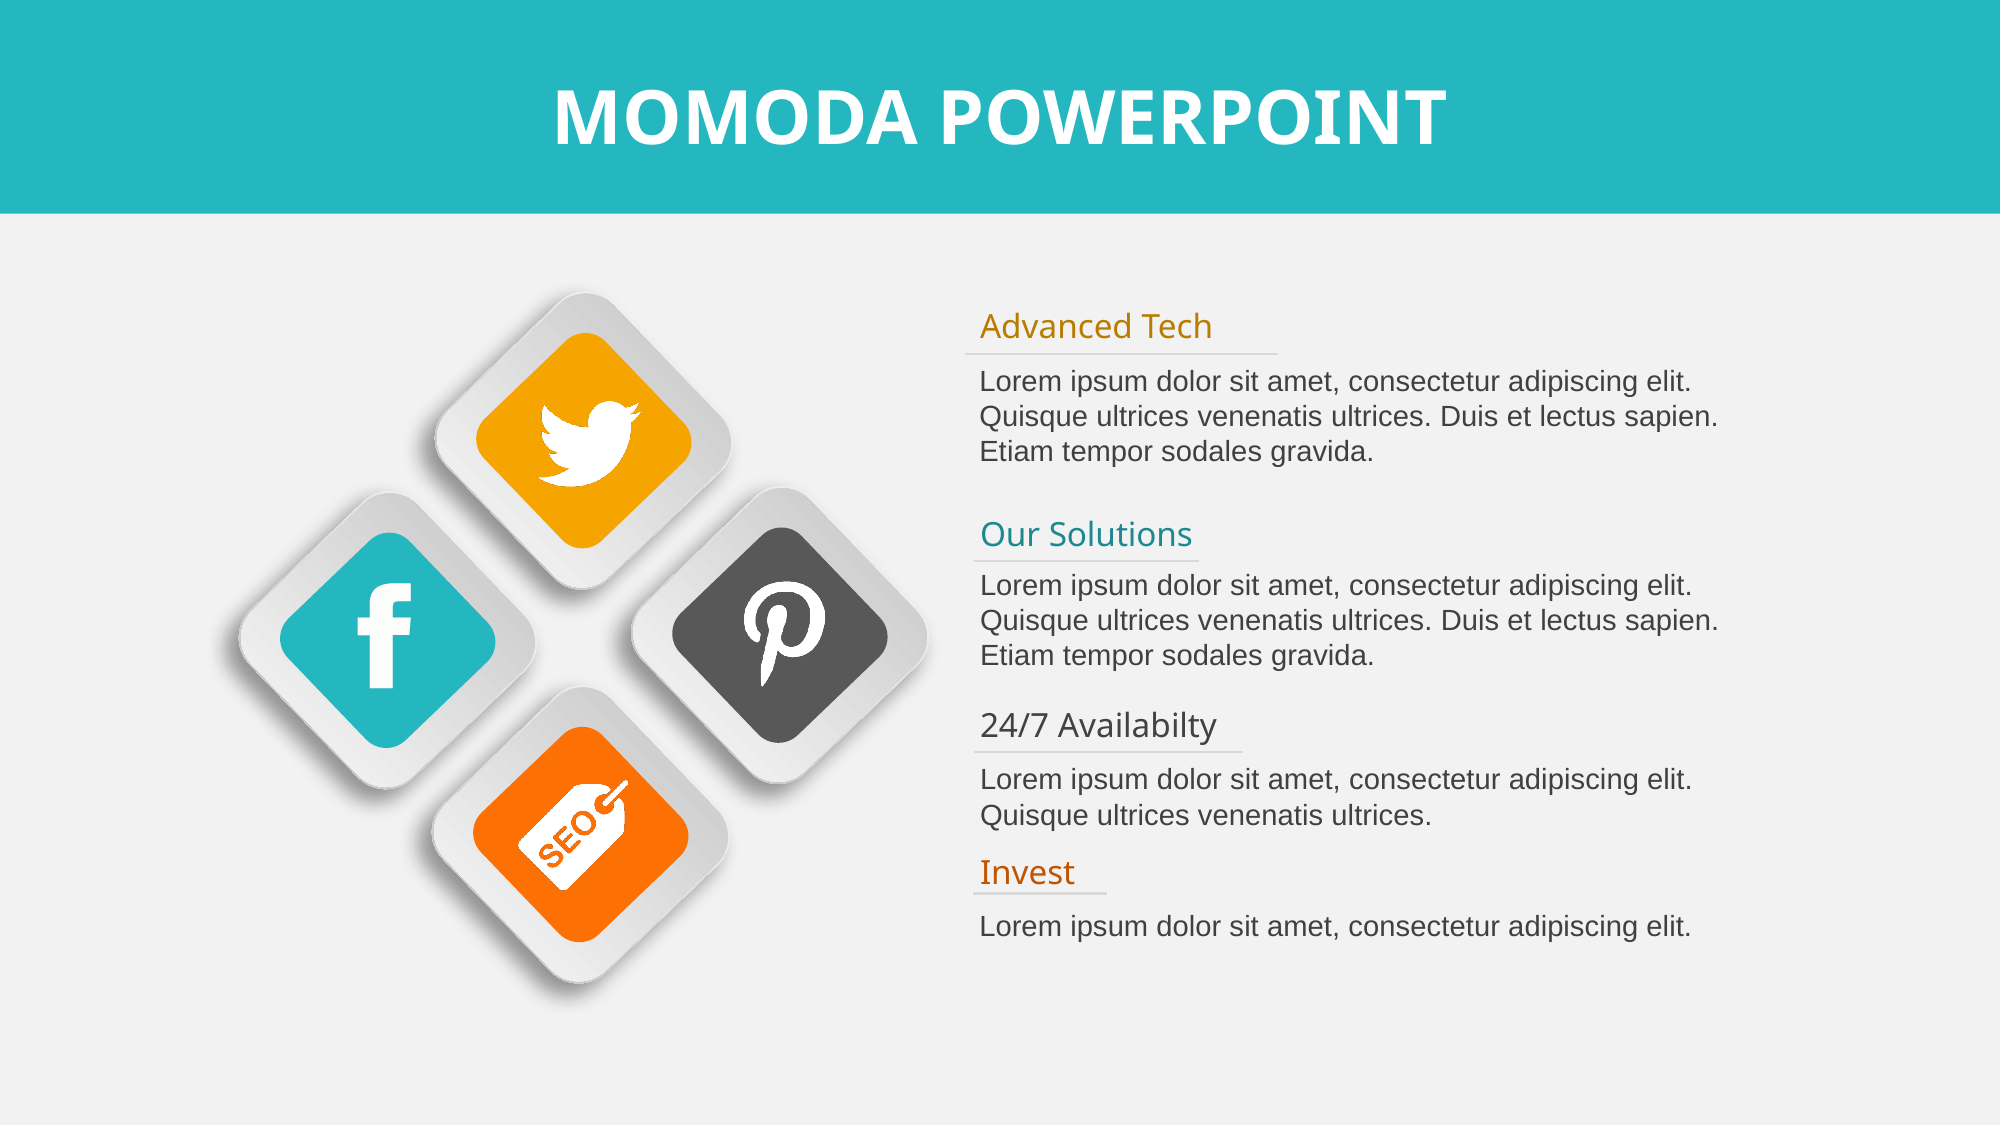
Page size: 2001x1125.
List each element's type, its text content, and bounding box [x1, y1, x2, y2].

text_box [271, 523, 505, 758]
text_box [464, 717, 698, 952]
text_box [663, 518, 897, 752]
picture [312, 570, 456, 701]
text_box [964, 297, 1801, 477]
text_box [467, 323, 701, 558]
text_box [0, 0, 2000, 215]
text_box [965, 505, 1801, 680]
picture [719, 568, 849, 699]
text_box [965, 696, 1801, 840]
picture [524, 378, 654, 509]
text_box MOMODA POWERPOINT [536, 61, 1464, 167]
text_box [964, 843, 1801, 950]
picture [517, 779, 629, 891]
